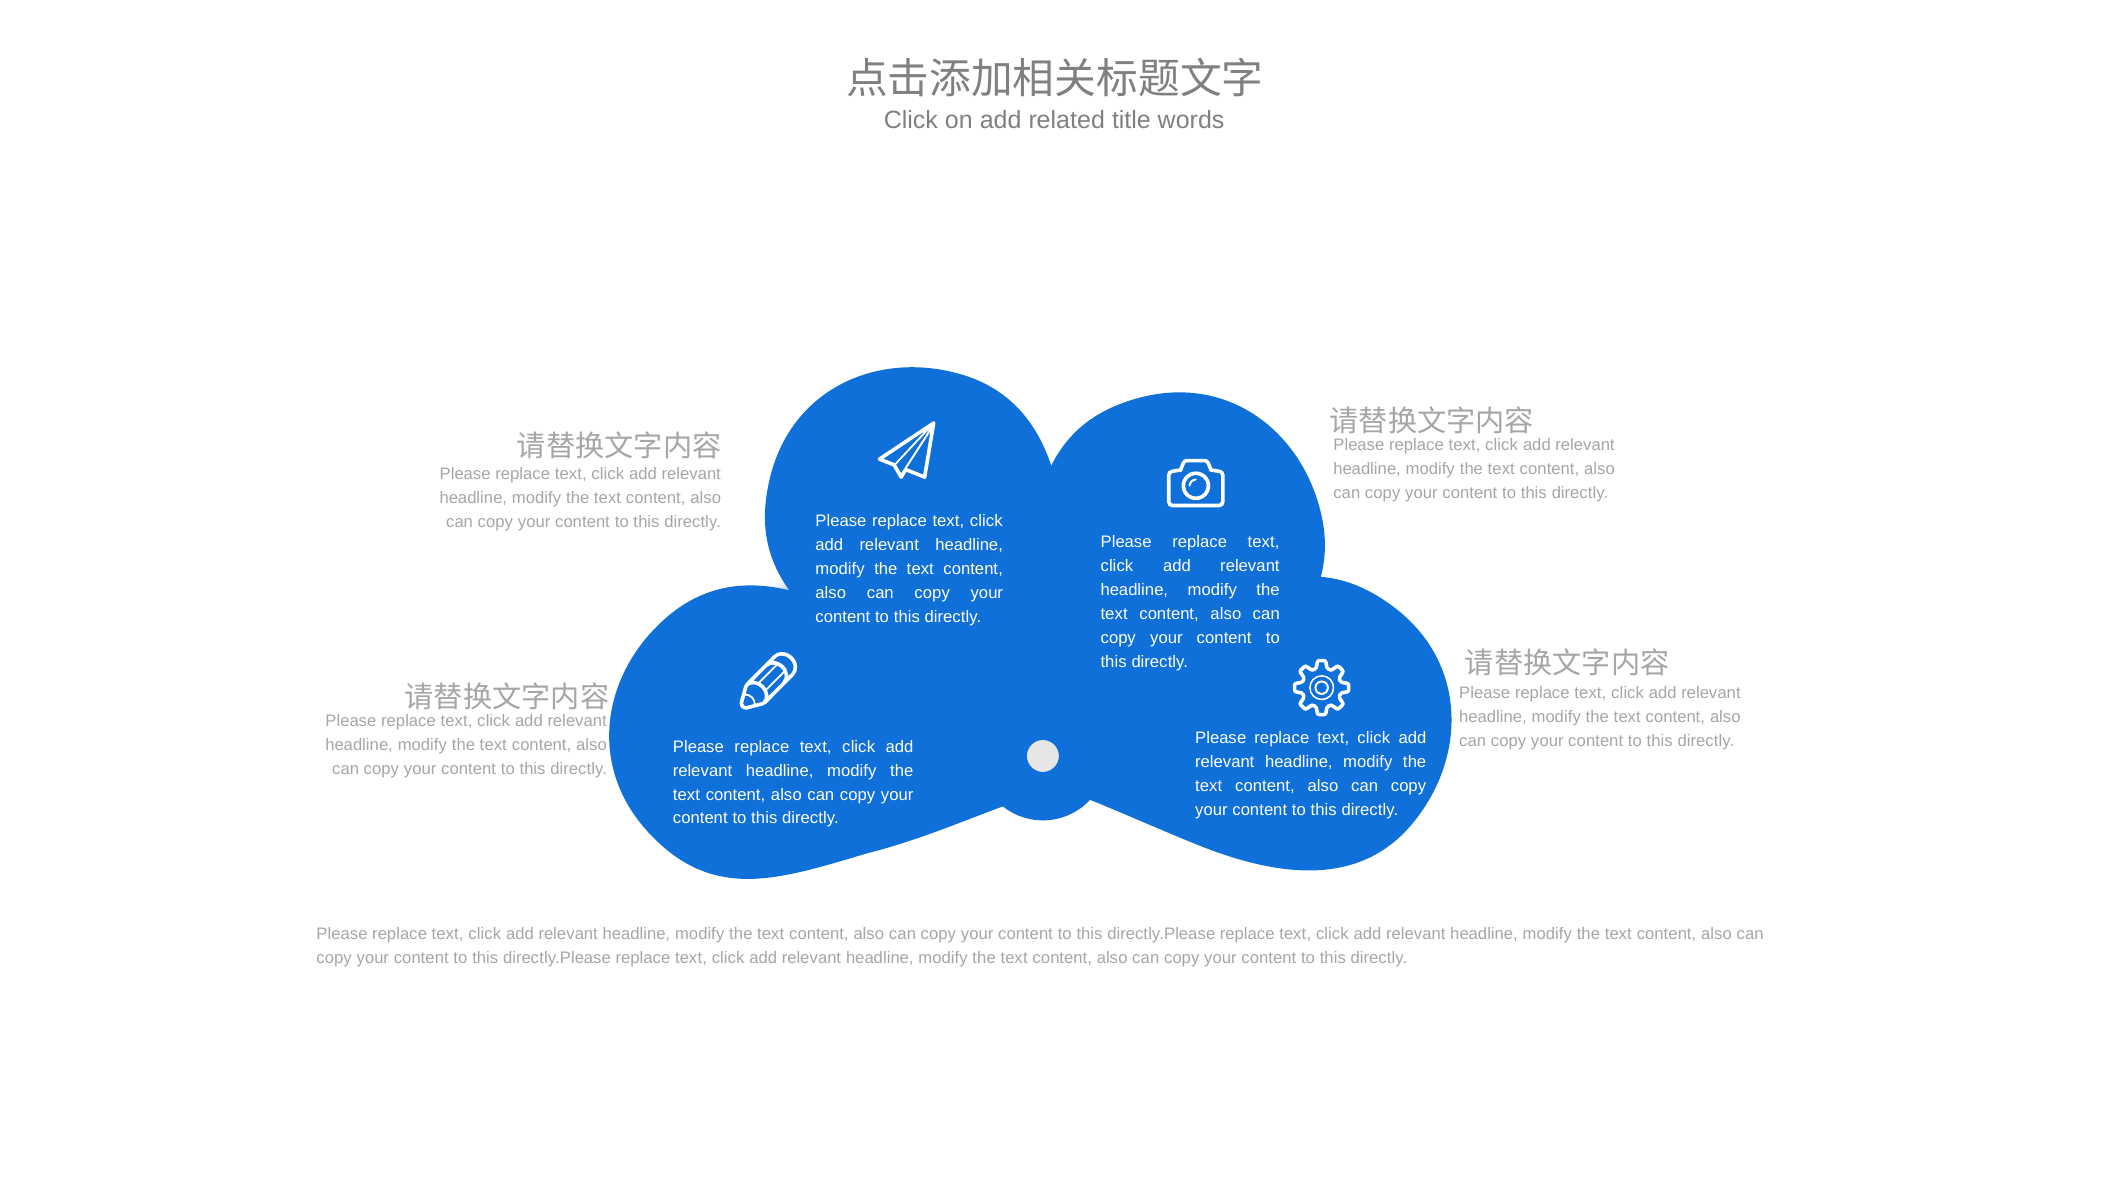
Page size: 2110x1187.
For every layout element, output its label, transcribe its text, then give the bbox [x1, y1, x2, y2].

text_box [295, 671, 611, 777]
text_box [624, 373, 1442, 921]
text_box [409, 420, 624, 530]
text_box Please replace text, click add relevant headline, modify the text content, also can copy your content to this directly.Please replace text, click add relevant headline, modify the text content, also can copy your content to this directly.Please replace text, click add relevant headline, modify the text content, also can copy your content to this directly. [316, 918, 1793, 967]
text_box Click on add related title words [864, 95, 1246, 158]
text_box 点击添加相关标题文字 [803, 44, 1307, 107]
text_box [1459, 637, 1771, 749]
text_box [1442, 395, 1644, 501]
